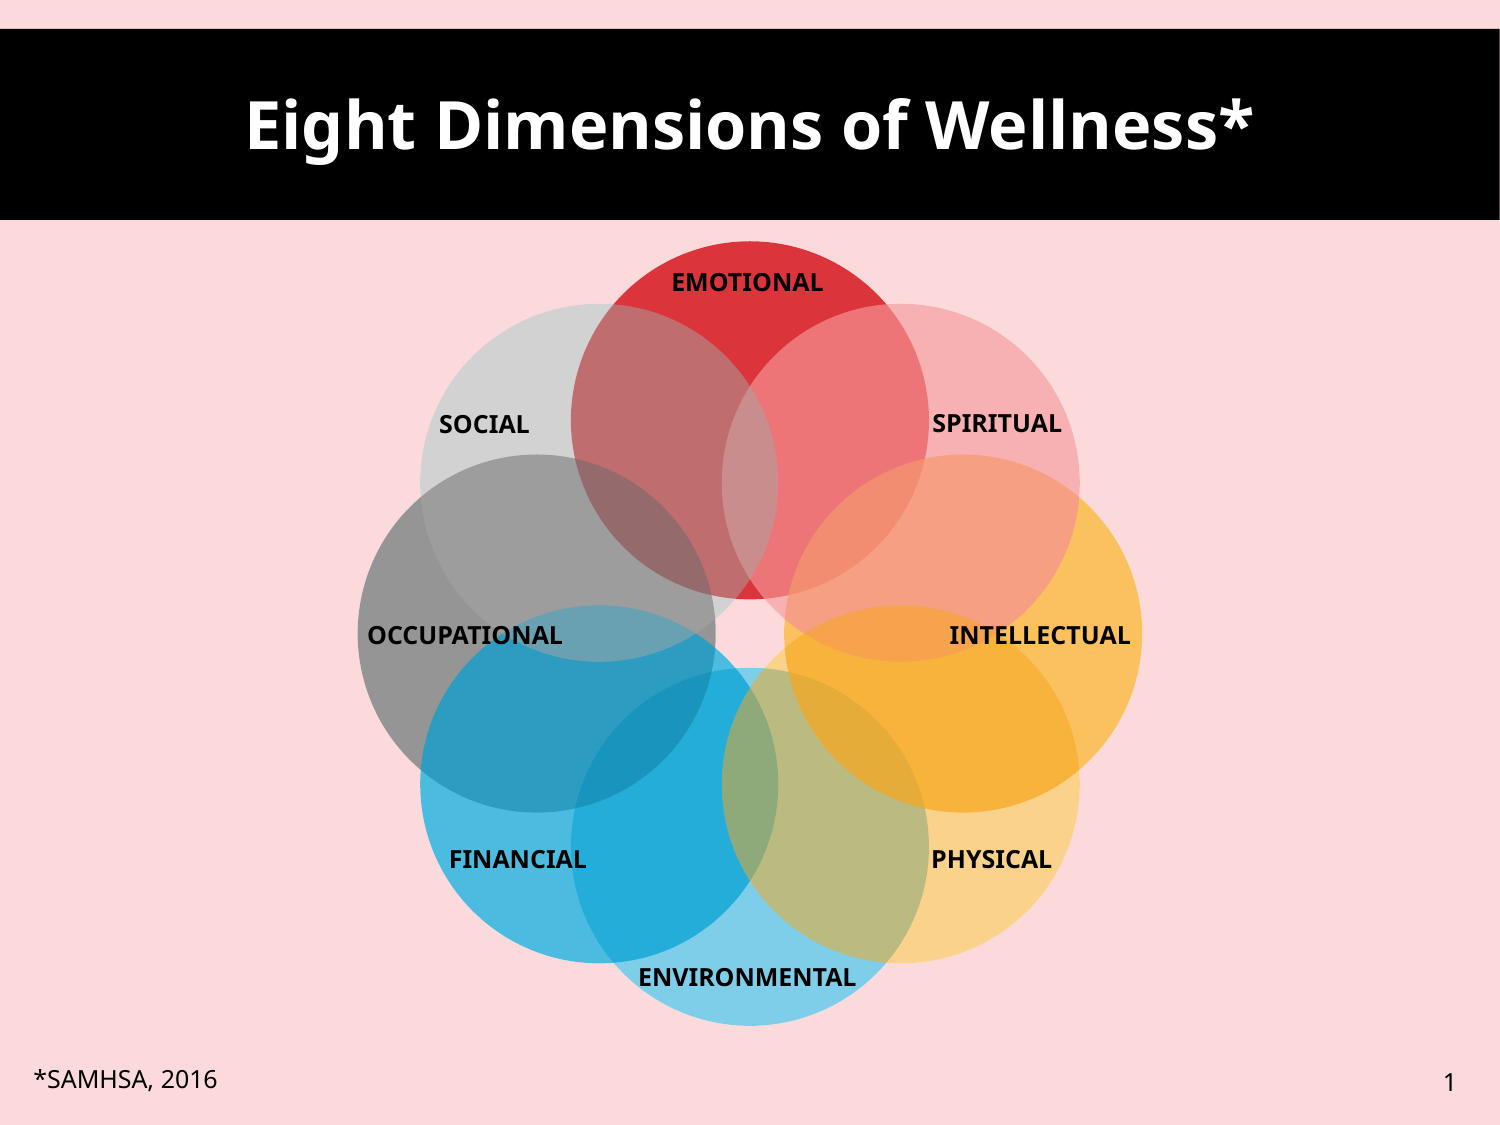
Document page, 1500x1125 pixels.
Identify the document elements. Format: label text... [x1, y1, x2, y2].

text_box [333, 240, 1160, 1027]
text_box 1 [1355, 1053, 1473, 1114]
text_box *SAMHSA, 2016 [18, 1055, 1317, 1101]
title Eight Dimensions of Wellness* [112, 46, 1388, 212]
